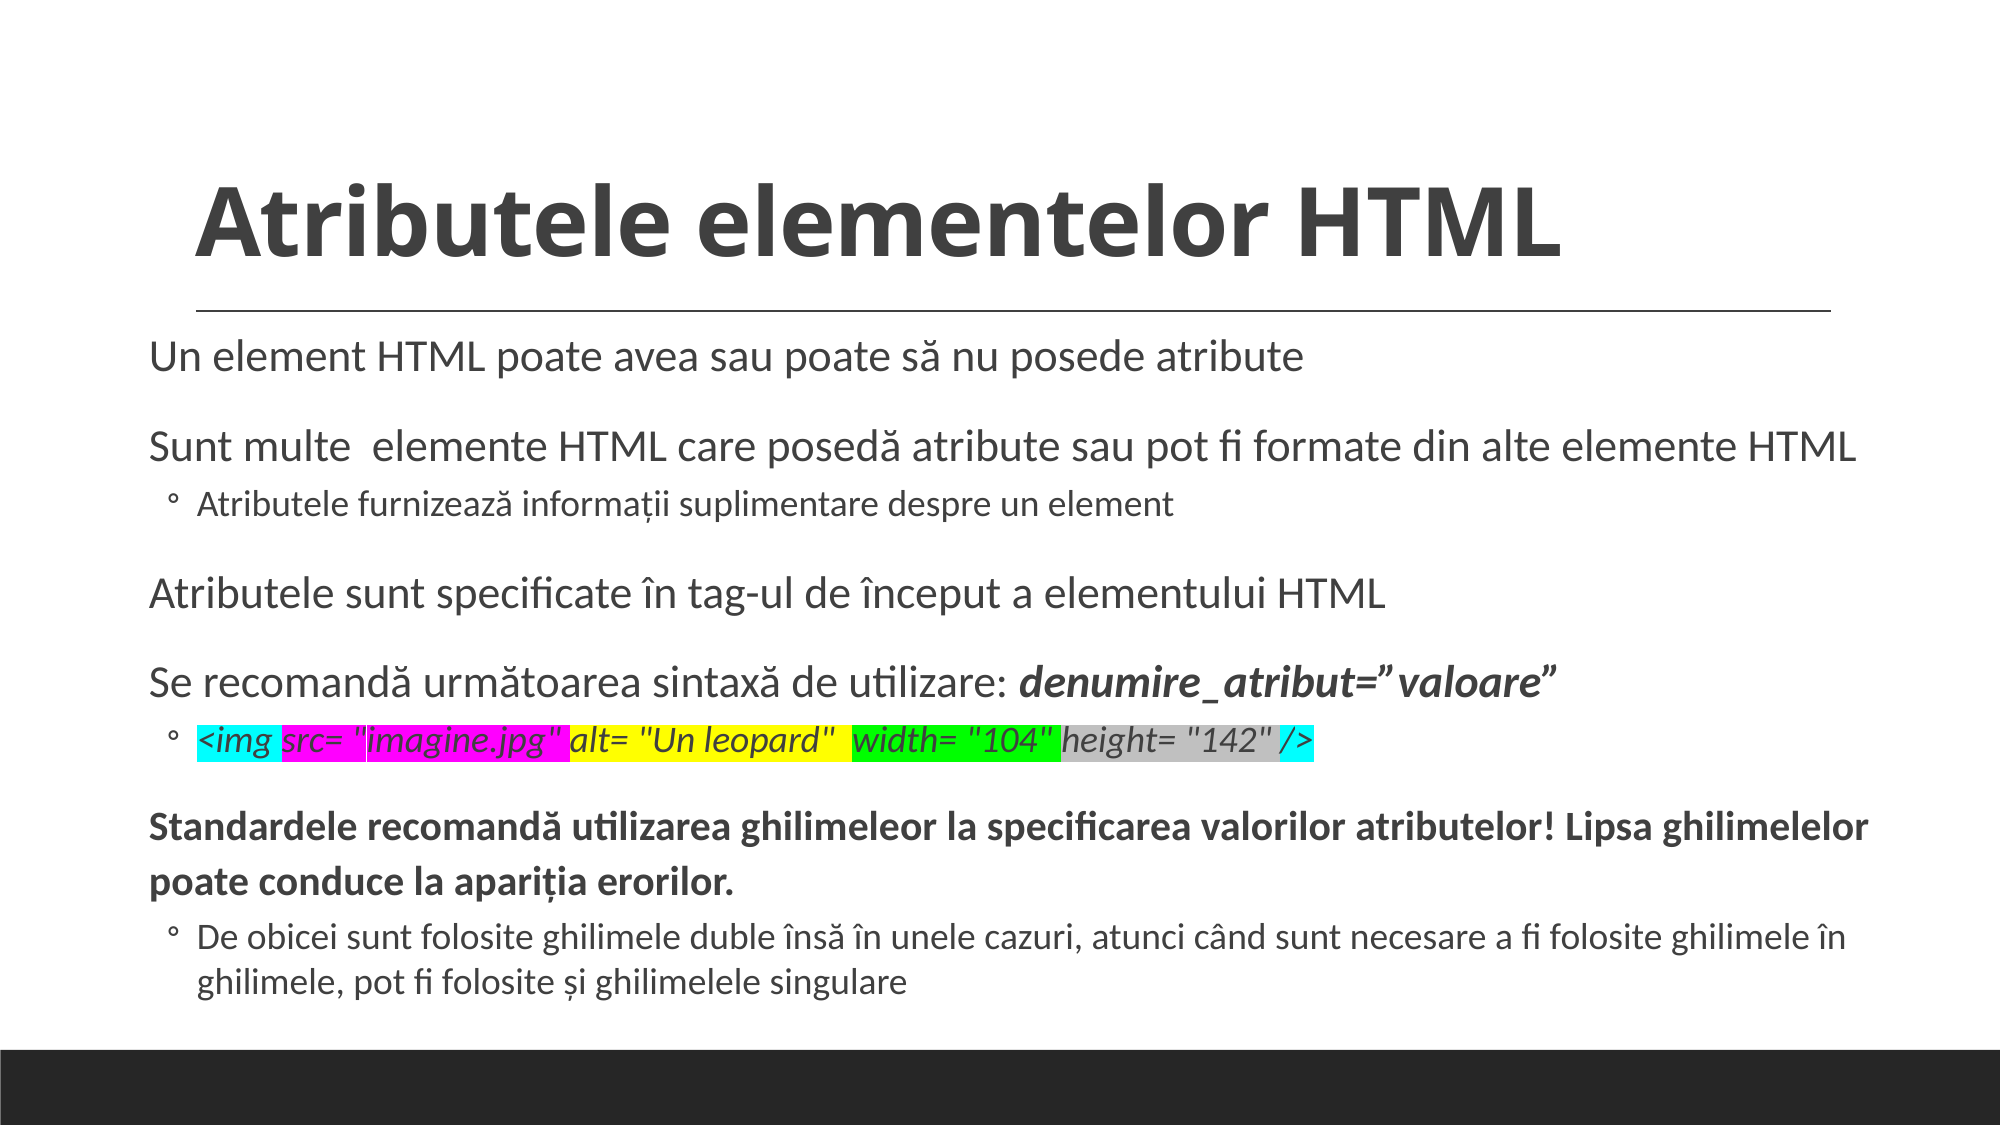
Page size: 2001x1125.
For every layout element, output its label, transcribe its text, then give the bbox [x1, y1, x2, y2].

list Un element HTML poate avea sau poate să nu posede atribute Sunt multe elemente HTML care posedă atribute sau pot fi formate din alte elemente HTML Atributele furnizează informații suplimentare despre un element Atributele sunt specificate în tag-ul de început a elementului HTML Se recomandă următoarea sintaxă de utilizare: denumire_atribut=”valoare” <img src= "imagine.jpg" alt= "Un leopard" width= "104" height= "142" /> Standardele recomandă utilizarea ghilimeleor la specificarea valorilor atributelor! Lipsa ghilimelelor poate conduce la apariţia erorilor. De obicei sunt folosite ghilimele duble însă în unele cazuri, atunci când sunt necesare a fi folosite ghilimele în ghilimele, pot fi folosite și ghilimelele singulare [133, 312, 1938, 1038]
title Atributele elementelor HTML [180, 47, 1830, 285]
